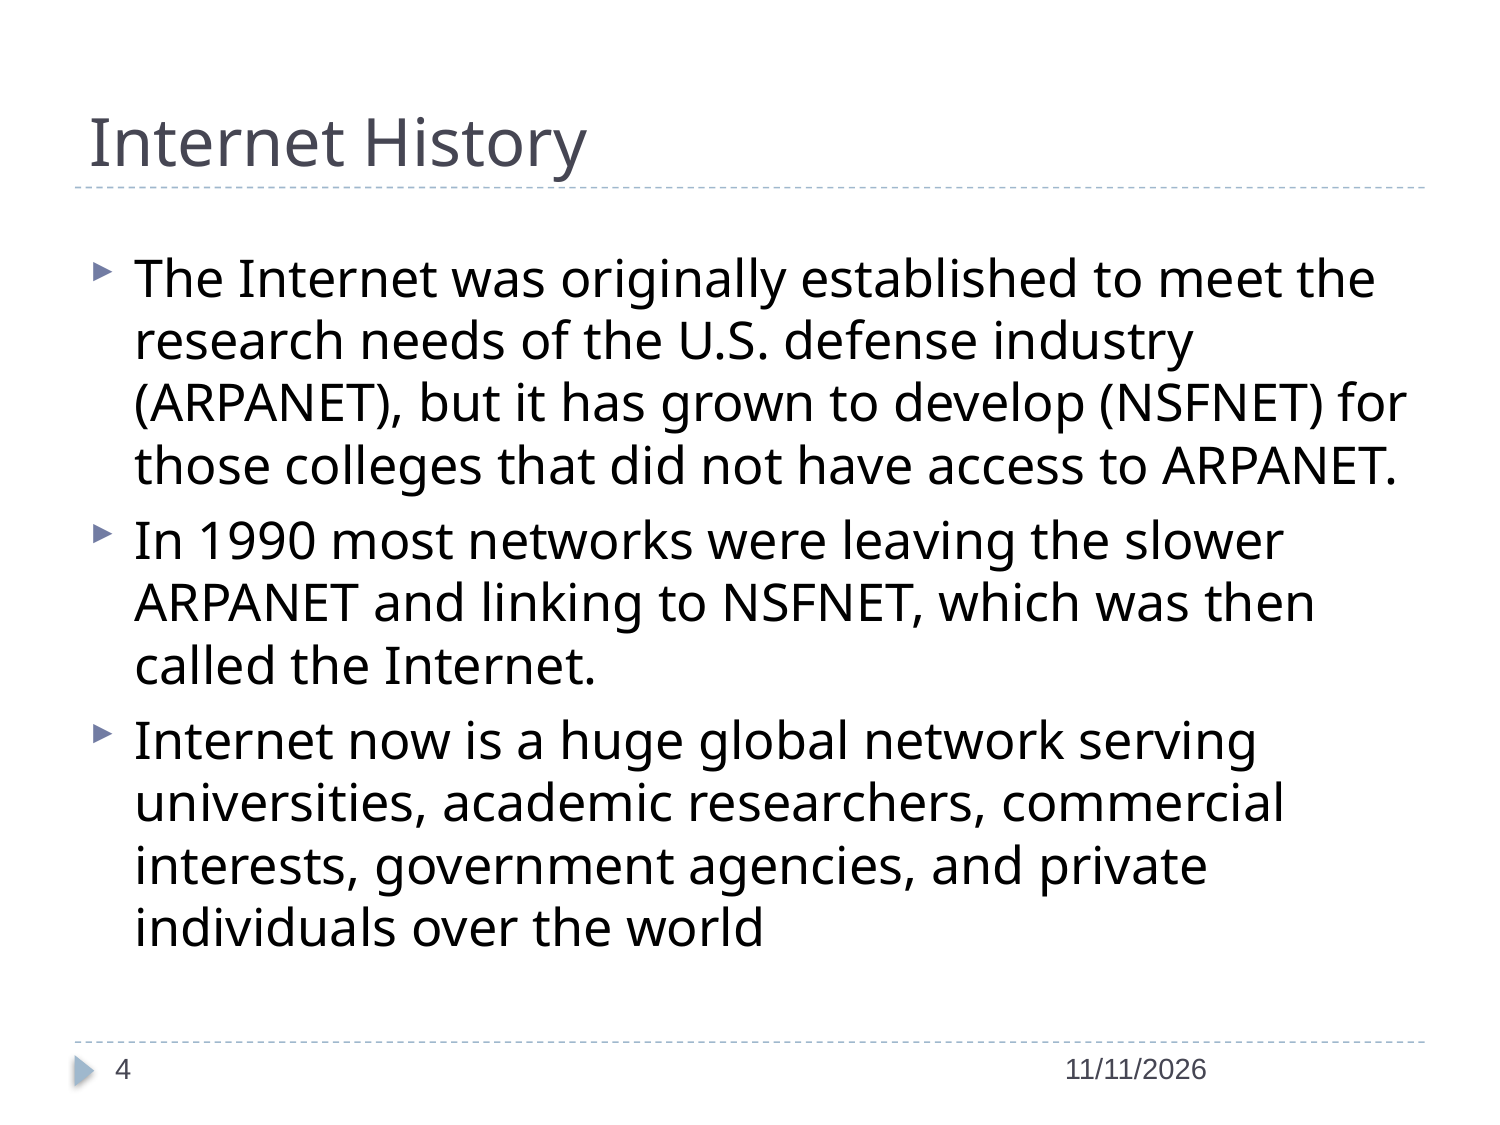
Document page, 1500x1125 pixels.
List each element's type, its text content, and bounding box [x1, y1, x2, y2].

slide_number 4 [100, 1042, 426, 1103]
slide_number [1050, 1042, 1426, 1103]
title Internet History [75, 24, 1425, 188]
list The Internet was originally established to meet the research needs of the U.S. defense industry (ARPANET), but it has grown to develop (NSFNET) for those colleges that did not have access to ARPANET. In 1990 most networks were leaving the slower ARPANET and linking to NSFNET, which was then called the Internet. Internet now is a huge global network serving universities, academic researchers, commercial interests, government agencies, and private individuals over the world [75, 237, 1438, 980]
